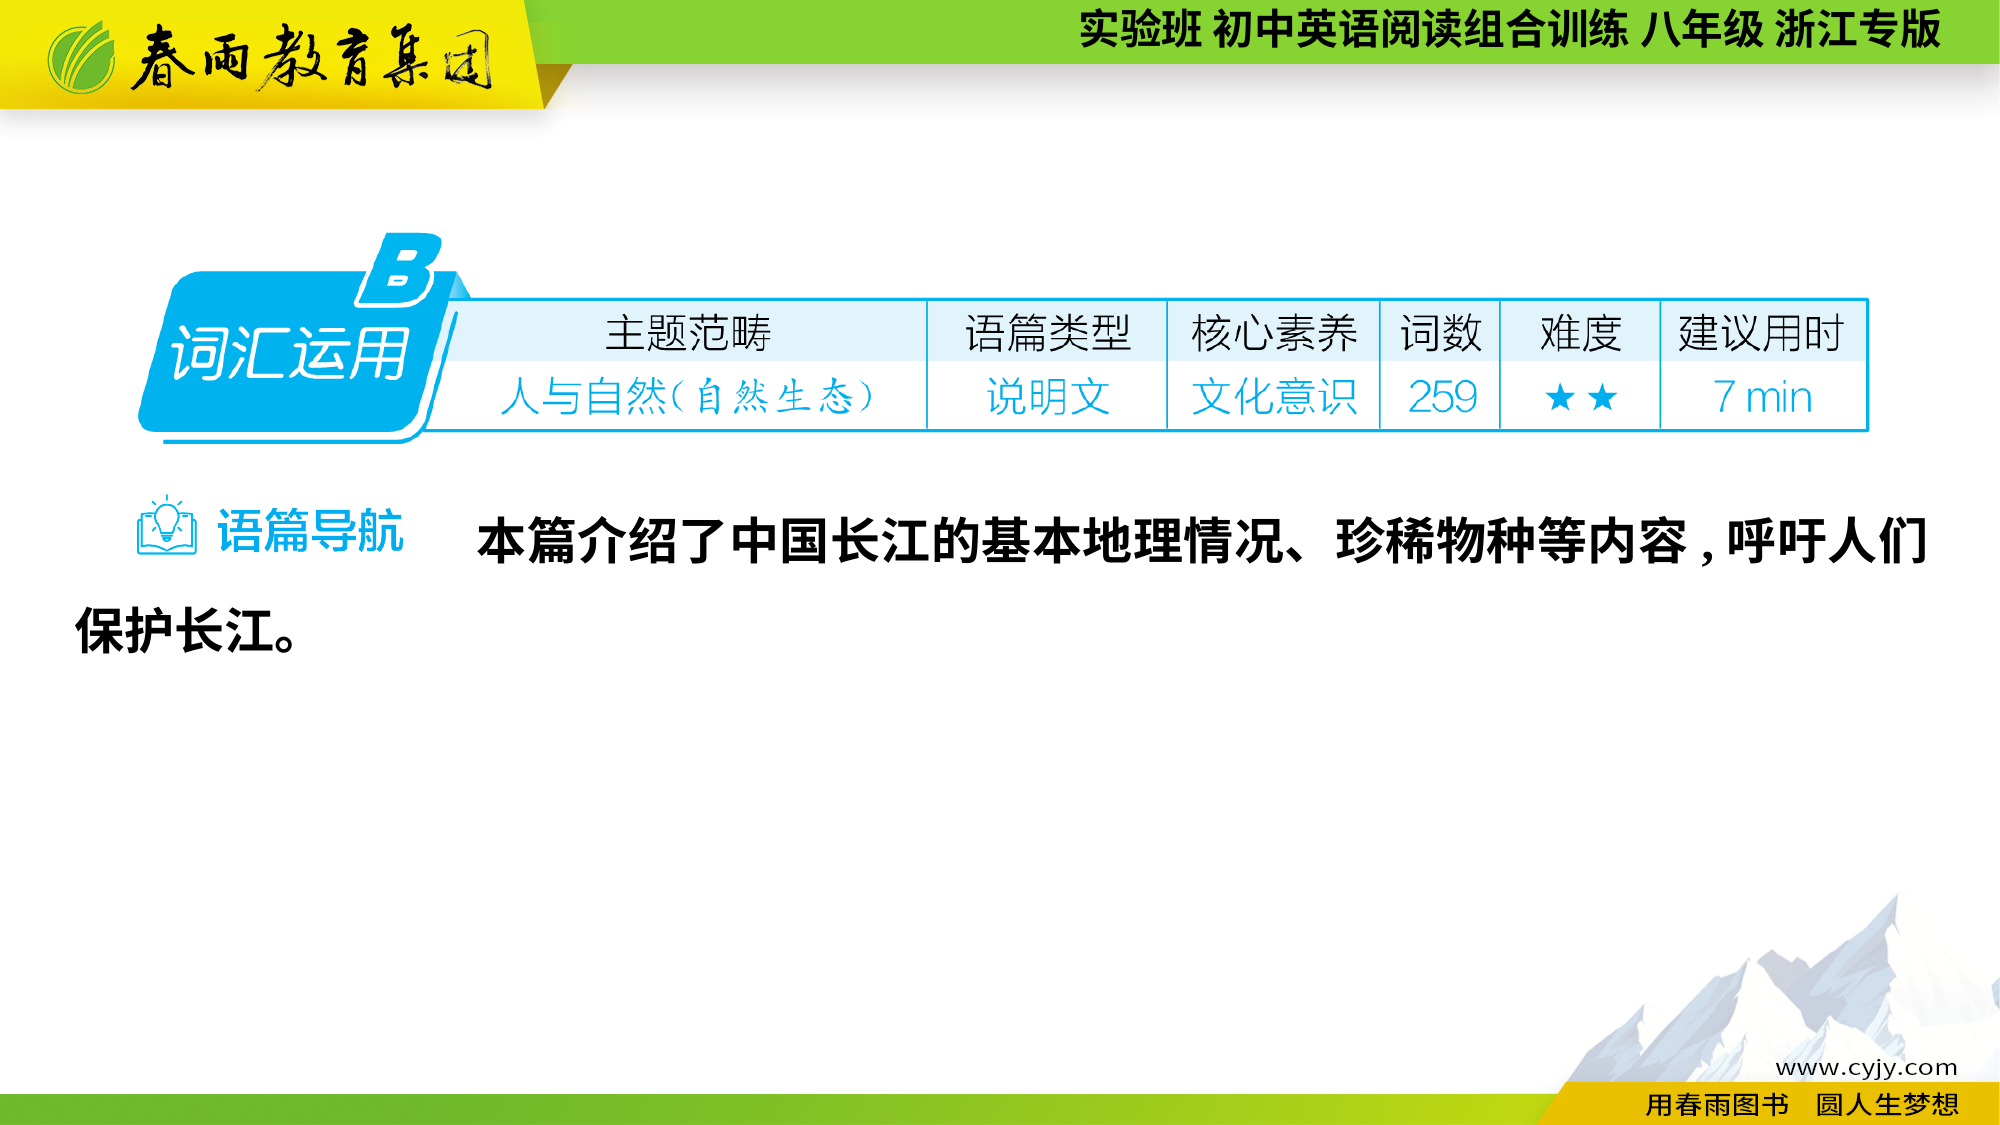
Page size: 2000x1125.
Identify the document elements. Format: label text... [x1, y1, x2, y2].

list 本篇介绍了中国长江的基本地理情况、珍稀物种等内容,呼吁人们保护长江。 [59, 471, 1944, 669]
picture [0, 0, 2000, 1125]
